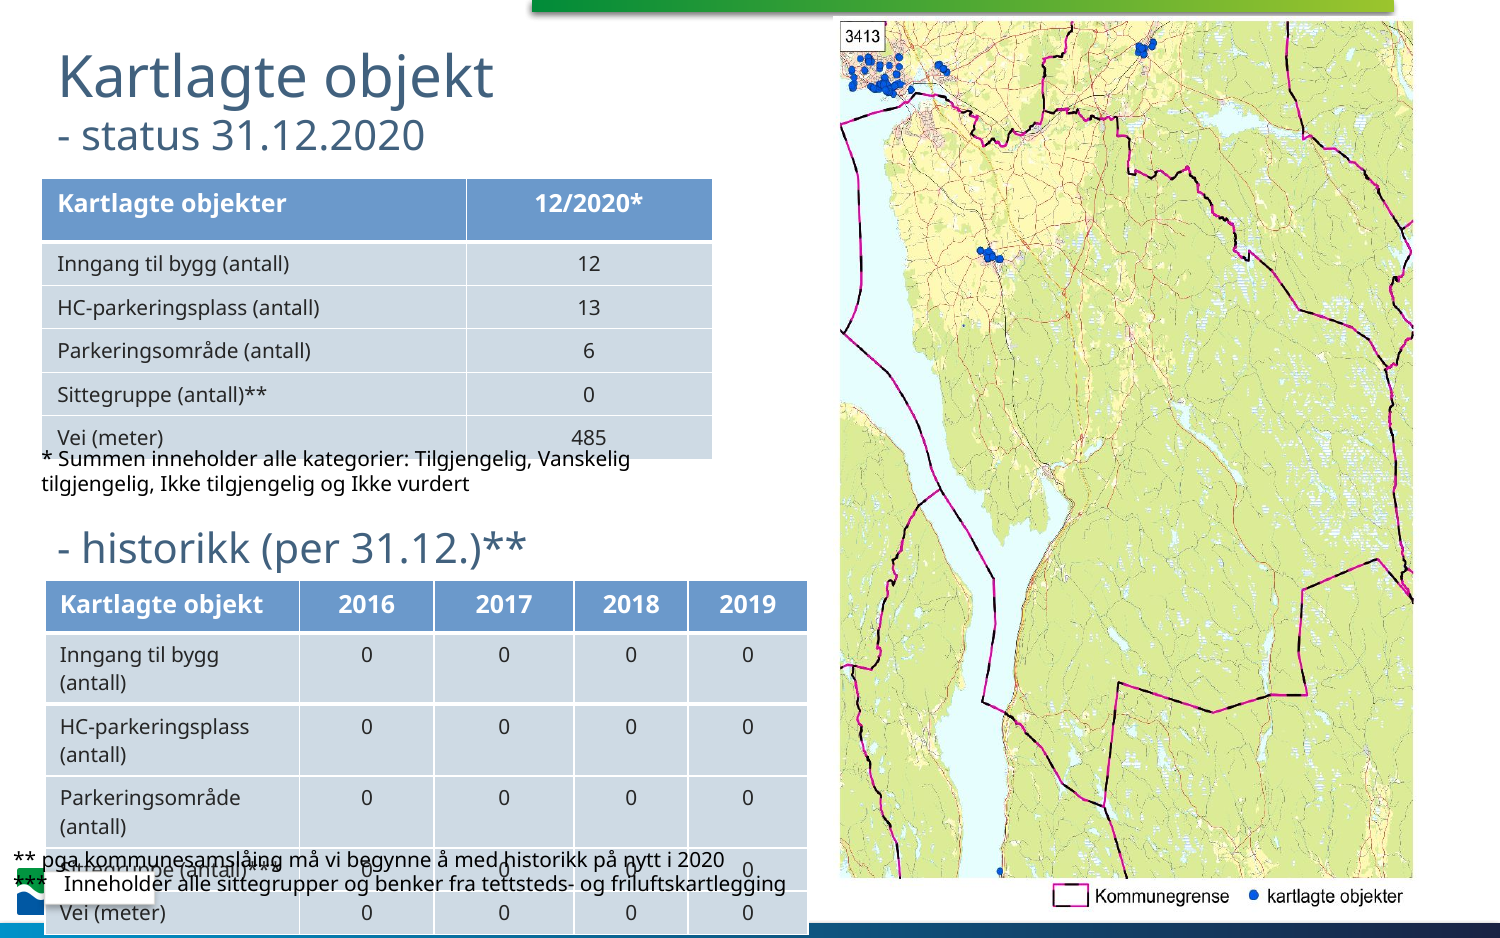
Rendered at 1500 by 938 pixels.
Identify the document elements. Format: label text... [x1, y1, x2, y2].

table_header Kartlagte objekter [42, 179, 466, 240]
table_cell 13 [467, 286, 712, 328]
table_cell 6 [467, 329, 712, 372]
table_cell 0 [435, 706, 573, 775]
table_cell 0 [435, 777, 573, 838]
text_box - historikk (per 31.12.)** [42, 496, 828, 580]
table_cell 485 [467, 416, 712, 459]
table_cell 0 [300, 777, 433, 838]
table_cell 0 [300, 904, 433, 934]
table_cell 0 [435, 904, 573, 934]
table_cell Parkeringsområde (antall) [46, 777, 299, 838]
table_cell 12 [467, 244, 712, 285]
table_cell Parkeringsområde (antall) [42, 329, 466, 372]
table_cell Inngang til bygg (antall) [42, 244, 466, 285]
table_header 2017 [435, 581, 573, 631]
table_header 2018 [575, 581, 687, 631]
table_header 2016 [300, 581, 433, 631]
table_cell 0 [435, 635, 573, 702]
table_cell 0 [467, 373, 712, 415]
text_box ** pga kommunesamslåing må vi begynne å med historikk på nytt i 2020 *** Inneholder alle sittegrupper og benker fra tettsteds- og friluftskartlegging [0, 838, 802, 904]
table_header Kartlagte objekt [46, 581, 299, 631]
picture [833, 16, 1419, 913]
table_cell 0 [575, 635, 687, 702]
table_cell 0 [300, 706, 433, 775]
table_header 2019 [689, 581, 807, 631]
table_cell HC-parkeringsplass (antall) [42, 286, 466, 328]
table_cell 0 [802, 849, 807, 890]
table_cell Inngang til bygg (antall) [46, 635, 299, 702]
table_cell 0 [689, 635, 807, 702]
table_cell Vei (meter) [46, 904, 299, 934]
table_cell Sittegruppe (antall)** [42, 373, 466, 415]
table_cell Vei (meter) [42, 416, 466, 438]
table_cell 0 [575, 706, 687, 775]
text_box Kartlagte objekt - status 31.12.2020 [42, 24, 828, 167]
table_cell 0 [689, 892, 807, 934]
table_cell 0 [575, 904, 687, 934]
table_cell HC-parkeringsplass (antall) [46, 706, 299, 775]
table_cell 0 [689, 777, 807, 847]
text_box * Summen inneholder alle kategorier: Tilgjengelig, Vanskelig tilgjengelig, Ikke tilgjengelig og Ikke vurdert [26, 438, 711, 504]
table_header 12/2020* [467, 179, 712, 240]
table_cell 0 [300, 635, 433, 702]
table_cell 0 [689, 706, 807, 775]
table_cell 0 [575, 777, 687, 838]
